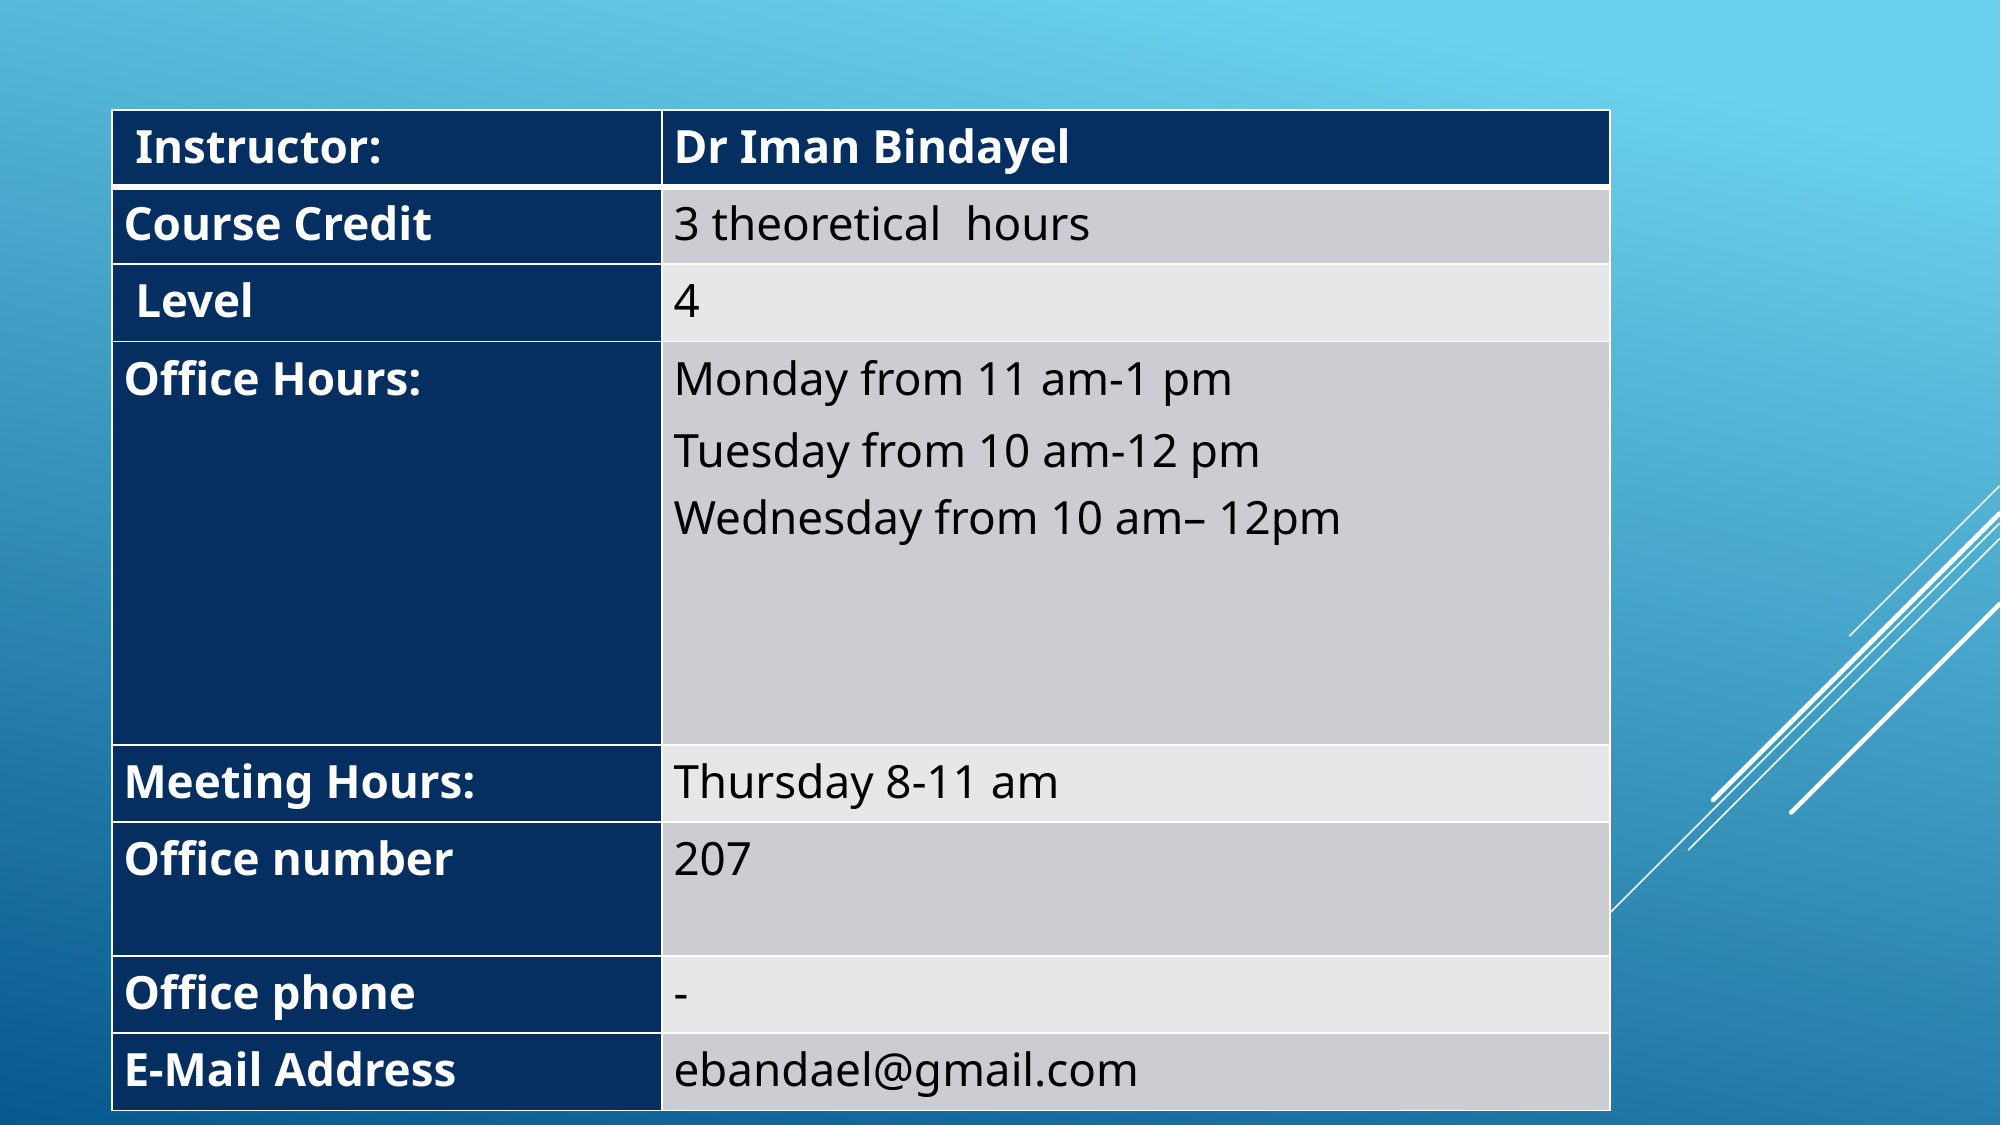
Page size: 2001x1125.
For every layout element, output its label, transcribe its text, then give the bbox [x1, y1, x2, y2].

table_cell Office phone [113, 957, 661, 1032]
table_header Instructor: [113, 111, 661, 184]
table_cell E-Mail Address [113, 1034, 661, 1110]
table_cell Level [113, 265, 661, 341]
table_cell Meeting Hours: [113, 746, 661, 821]
table_cell 4 [663, 265, 1609, 341]
table_cell 207 [663, 823, 1609, 955]
table_header Dr Iman Bindayel [663, 111, 1609, 184]
table_cell 3 theoretical hours [663, 190, 1609, 263]
table_cell Thursday 8-11 am [663, 746, 1609, 821]
table_cell ebandael@gmail.com [663, 1034, 1609, 1110]
table_cell Office number [113, 823, 661, 955]
table_cell Office Hours: [113, 342, 661, 744]
table_cell - [663, 957, 1609, 1032]
table_cell Monday from 11 am-1 pm Tuesday from 10 am-12 pm Wednesday from 10 am– 12pm [663, 342, 1609, 744]
table_cell Course Credit [113, 190, 661, 263]
